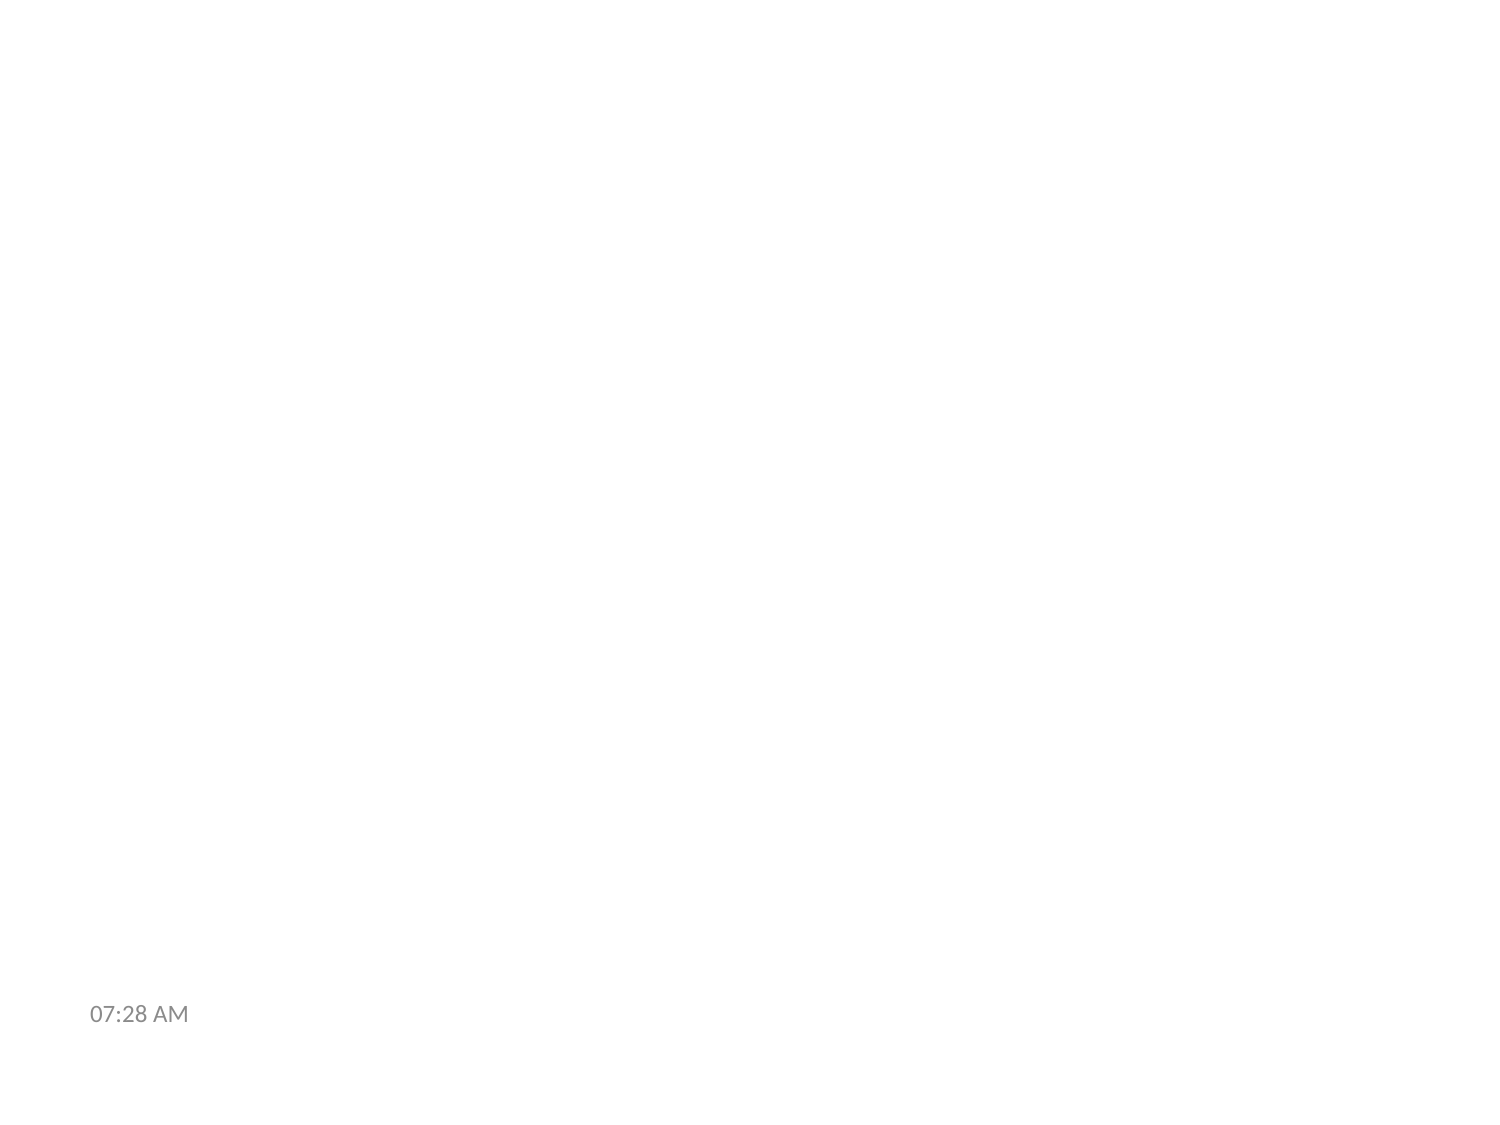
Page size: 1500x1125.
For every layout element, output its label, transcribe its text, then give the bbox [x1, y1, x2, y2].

text_box 3:35 PM [75, 982, 425, 1043]
